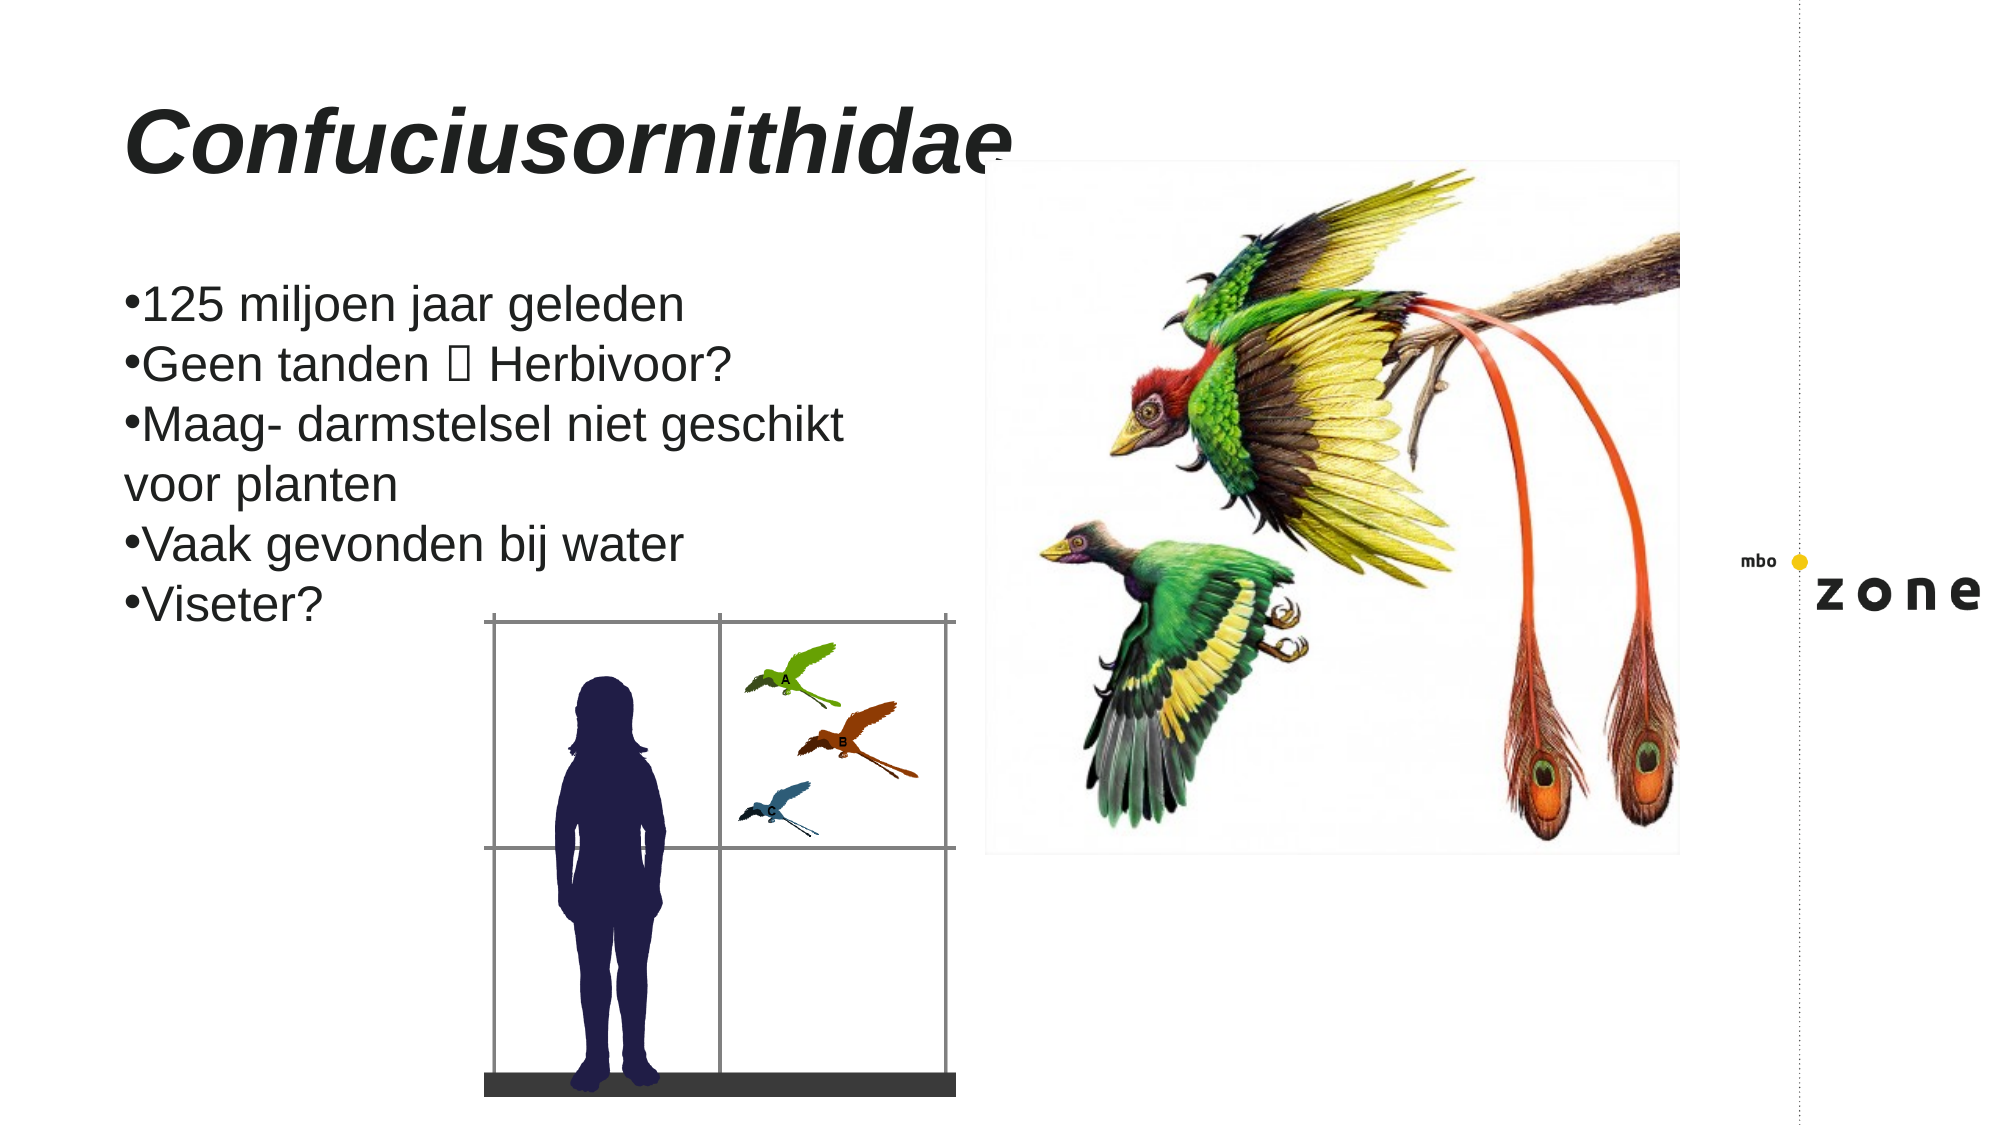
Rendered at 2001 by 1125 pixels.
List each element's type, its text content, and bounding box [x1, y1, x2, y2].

list 125 miljoen jaar geleden Geen tanden  Herbivoor? Maag- darmstelsel niet geschikt voor planten Vaak gevonden bij water Viseter? [124, 271, 1394, 986]
picture [985, 0, 2001, 1125]
picture [483, 613, 956, 1097]
title Confuciusornithidae [124, 94, 1607, 271]
